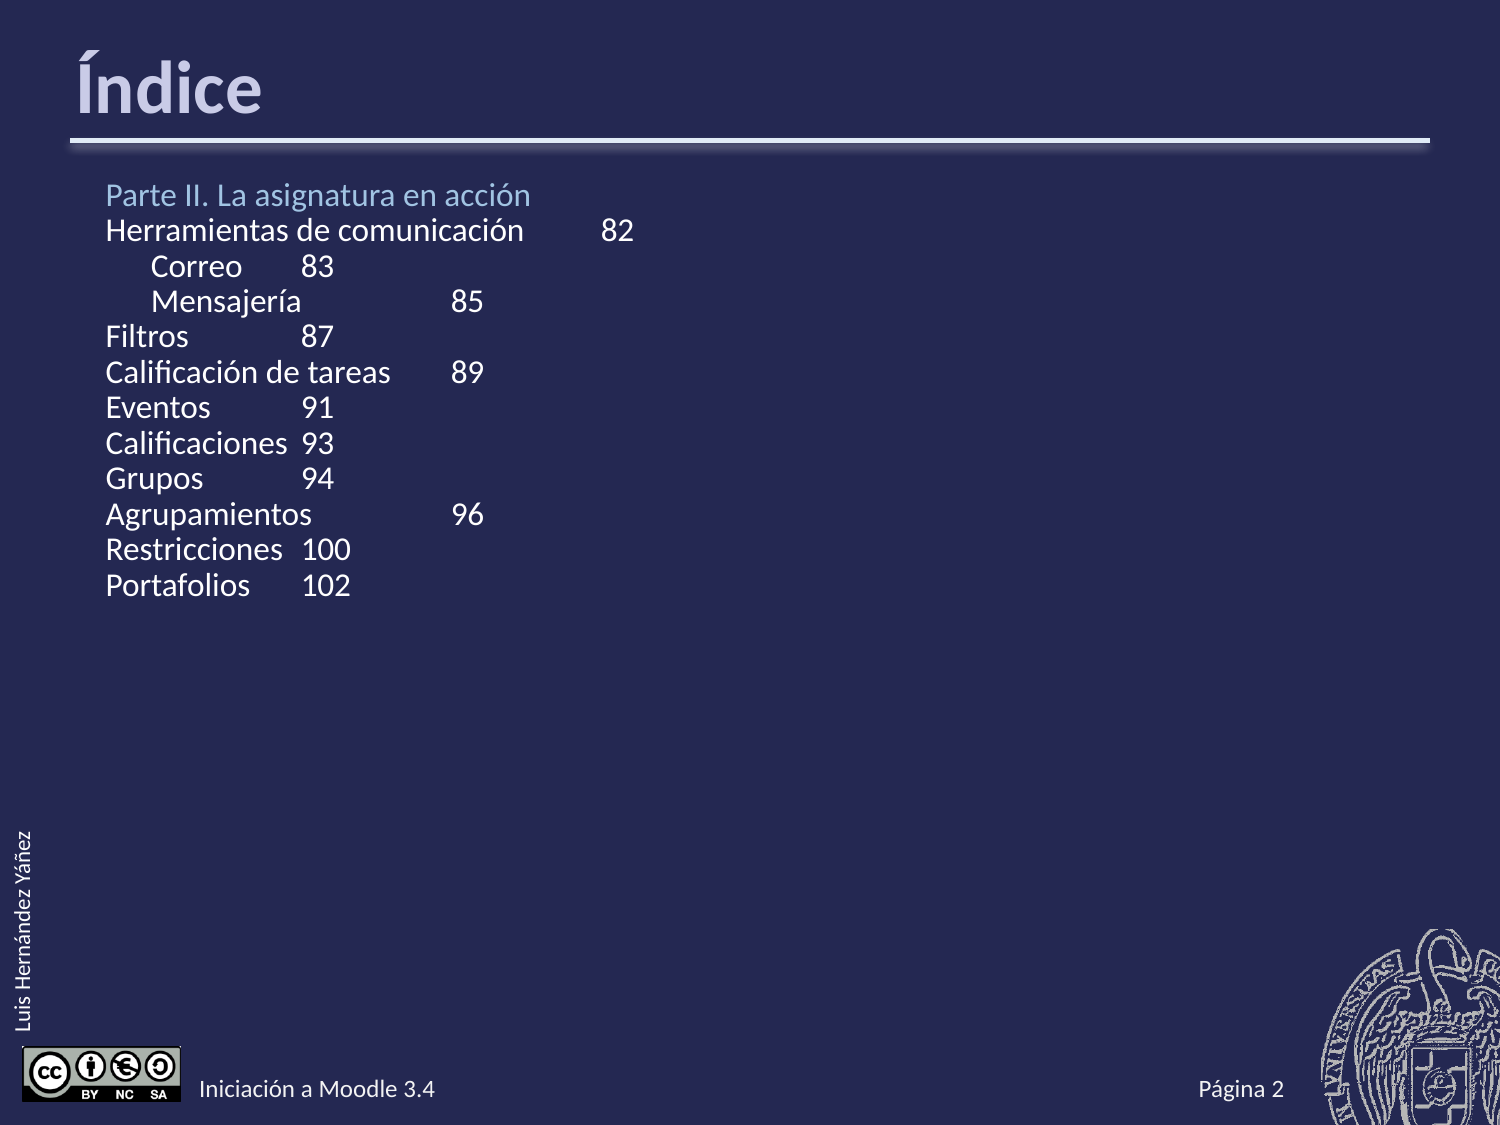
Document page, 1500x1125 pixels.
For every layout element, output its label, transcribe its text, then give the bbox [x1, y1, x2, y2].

footer Iniciación a Moodle 3.4 [199, 1042, 1114, 1103]
list Parte II. La asignatura en acción Herramientas de comunicación 82 Correo 83 Mensajería 85 Filtros 87 Calificación de tareas 89 Eventos 91 Calificaciones 93 Grupos 94 Agrupamientos 96 Restricciones 100 Portafolios 102 [76, 170, 691, 1043]
slide_number Página 1 [1136, 1042, 1285, 1103]
title Índice [75, 46, 1425, 129]
picture [1321, 929, 1500, 1125]
picture [22, 1046, 181, 1102]
